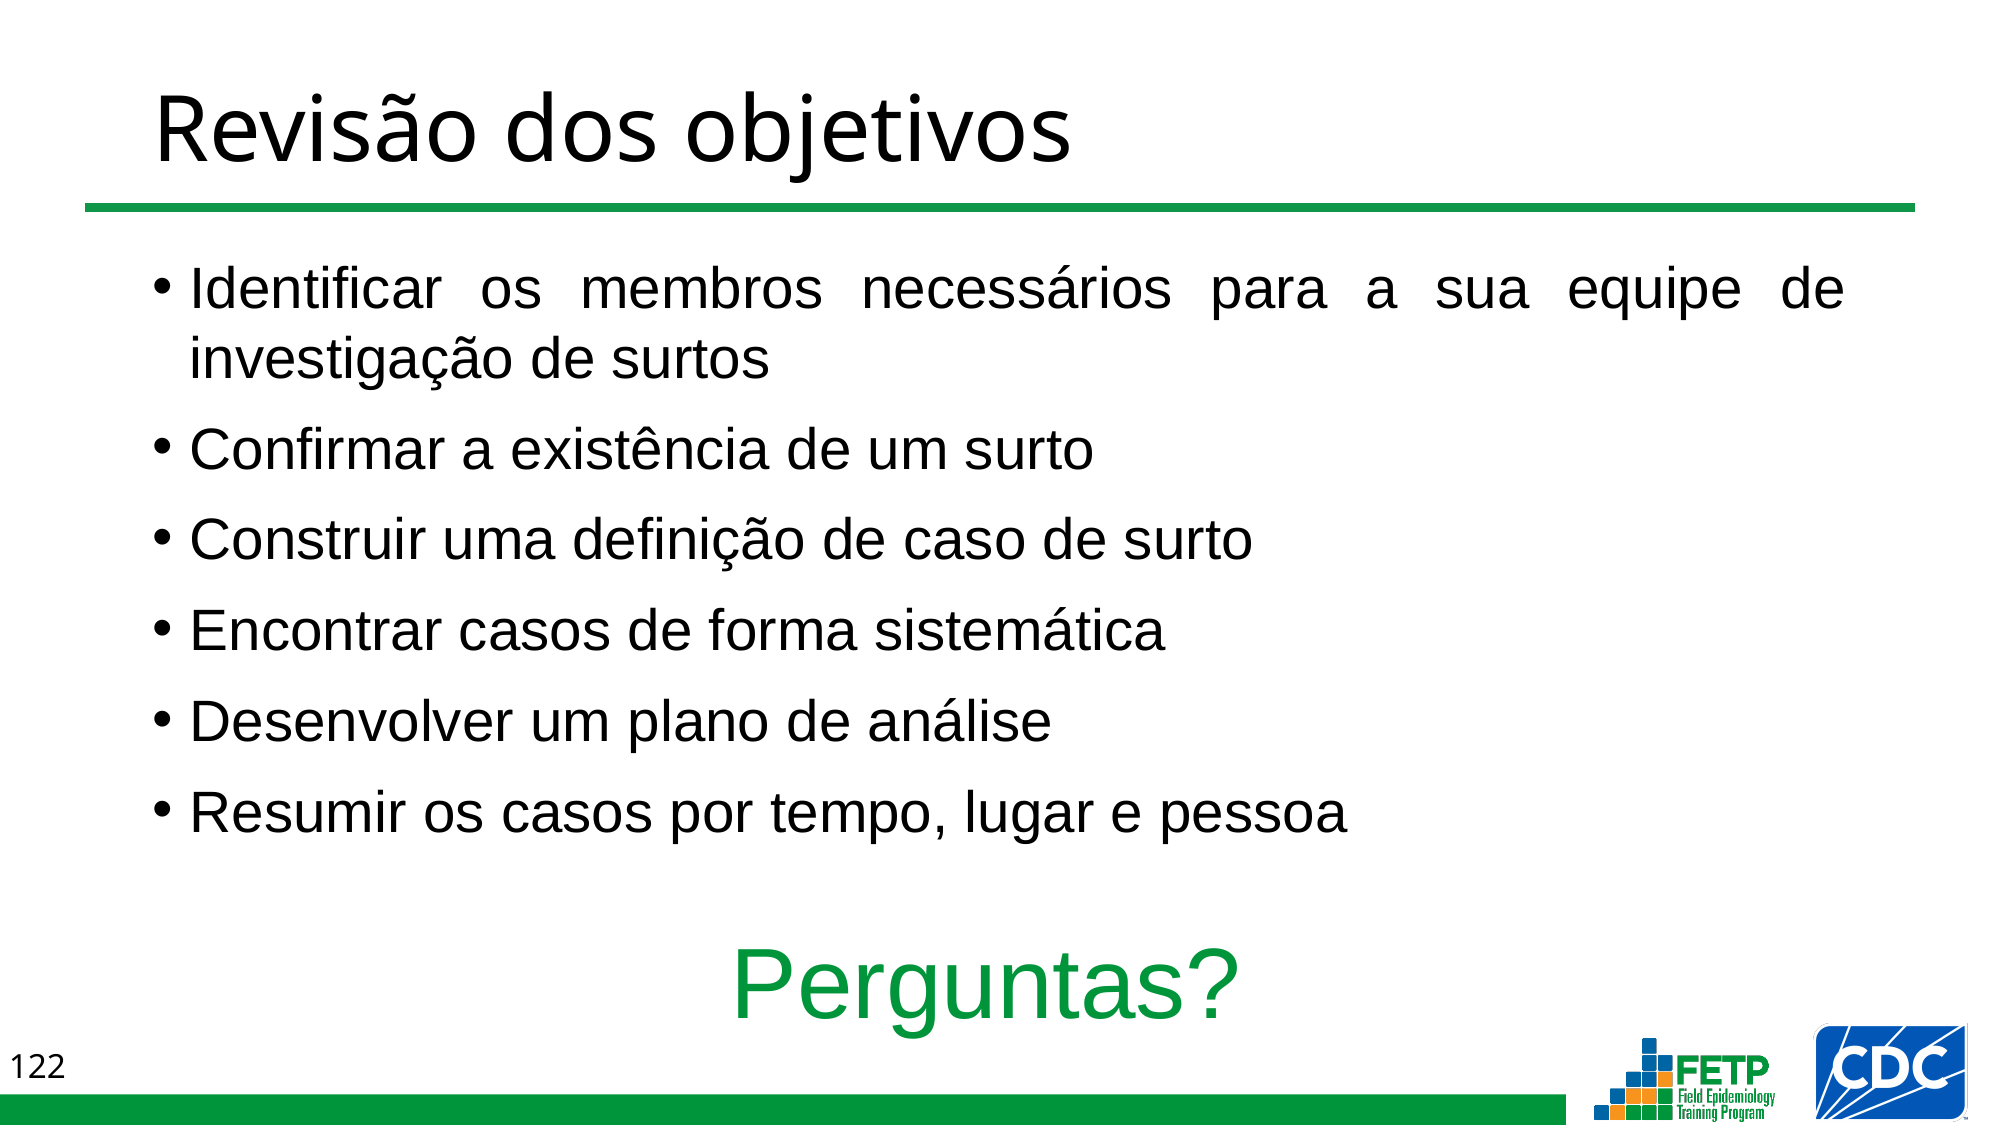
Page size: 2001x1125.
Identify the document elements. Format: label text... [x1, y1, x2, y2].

picture [1594, 1038, 1775, 1122]
text_box Perguntas? [692, 910, 1308, 1046]
title Revisão dos objetivos [137, 75, 1863, 207]
picture [1813, 1023, 1968, 1122]
list Identificar os membros necessários para a sua equipe de investigação de surtos Confirmar a existência de um surto Construir uma definição de caso de surto Encontrar casos de forma sistemática Desenvolver um plano de análise Resumir os casos por tempo, lugar e pessoa [137, 242, 1863, 1004]
